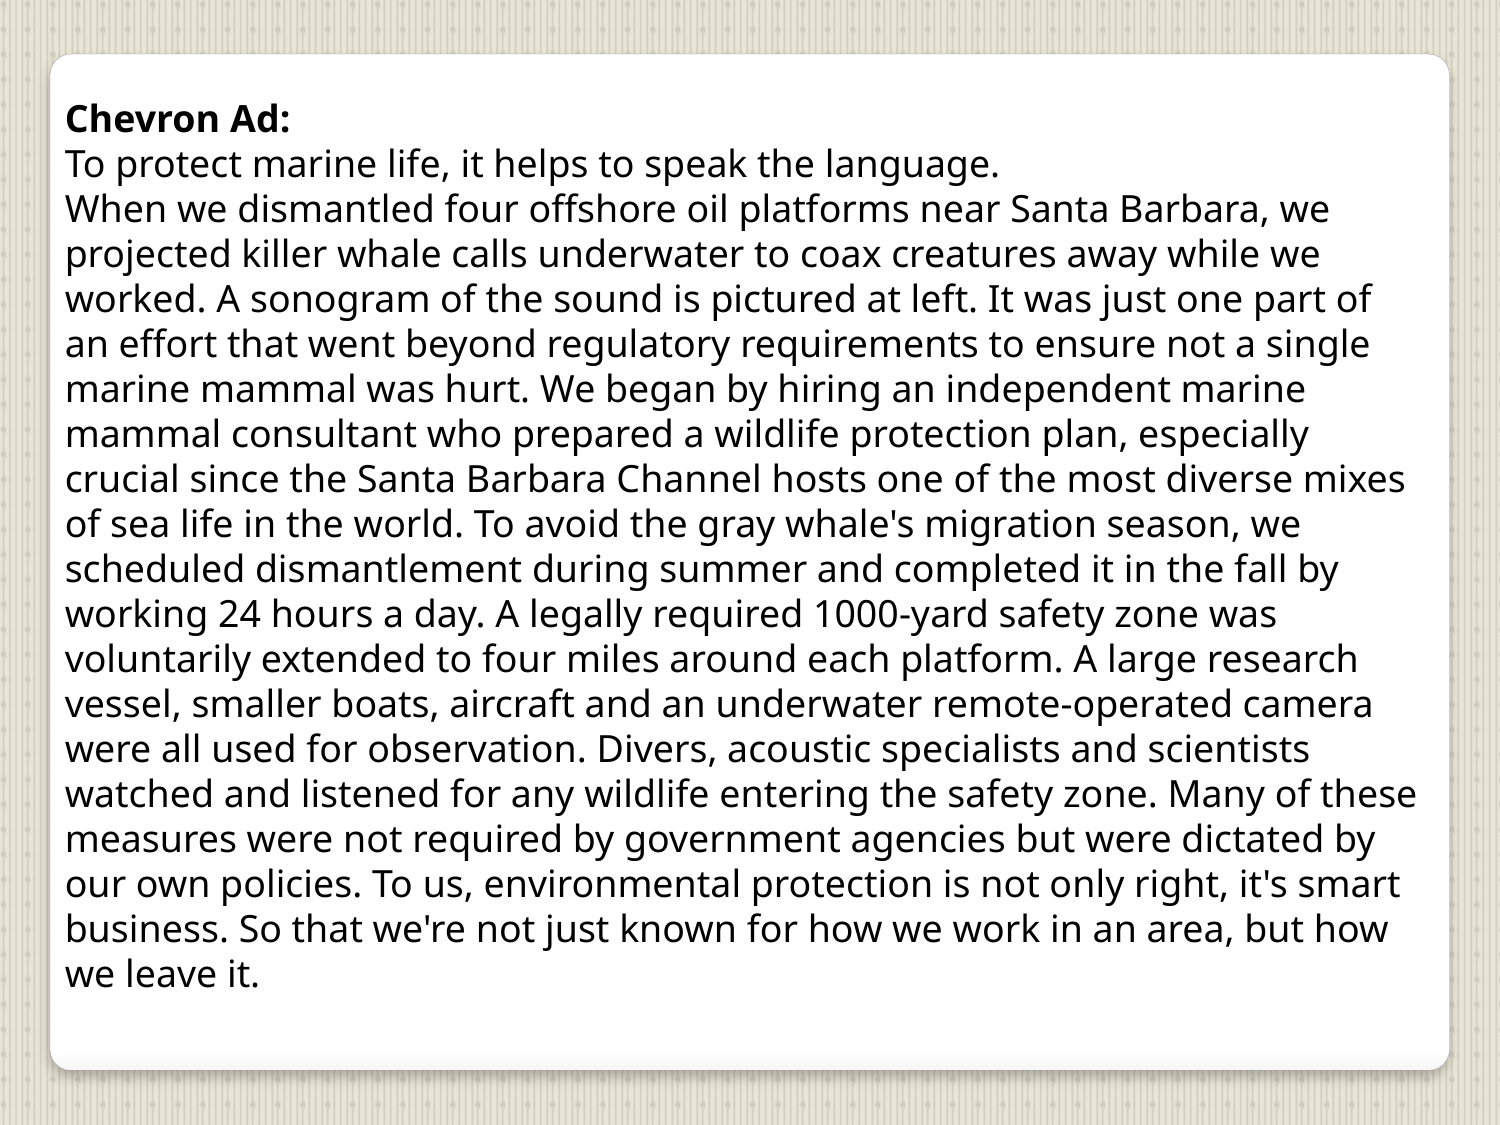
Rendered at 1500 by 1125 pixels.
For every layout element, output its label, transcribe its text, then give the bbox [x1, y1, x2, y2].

text_box Chevron Ad: To protect marine life, it helps to speak the language. When we dismantled four offshore oil platforms near Santa Barbara, we projected killer whale calls underwater to coax creatures away while we worked. A sonogram of the sound is pictured at left. It was just one part of an effort that went beyond regulatory requirements to ensure not a single marine mammal was hurt. We began by hiring an independent marine mammal consultant who prepared a wildlife protection plan, especially crucial since the Santa Barbara Channel hosts one of the most diverse mixes of sea life in the world. To avoid the gray whale's migration season, we scheduled dismantlement during summer and completed it in the fall by working 24 hours a day. A legally required 1000-yard safety zone was voluntarily extended to four miles around each platform. A large research vessel, smaller boats, aircraft and an underwater remote-operated camera were all used for observation. Divers, acoustic specialists and scientists watched and listened for any wildlife entering the safety zone. Many of these measures were not required by government agencies but were dictated by our own policies. To us, environmental protection is not only right, it's smart business. So that we're not just known for how we work in an area, but how we leave it. [50, 87, 1438, 1003]
